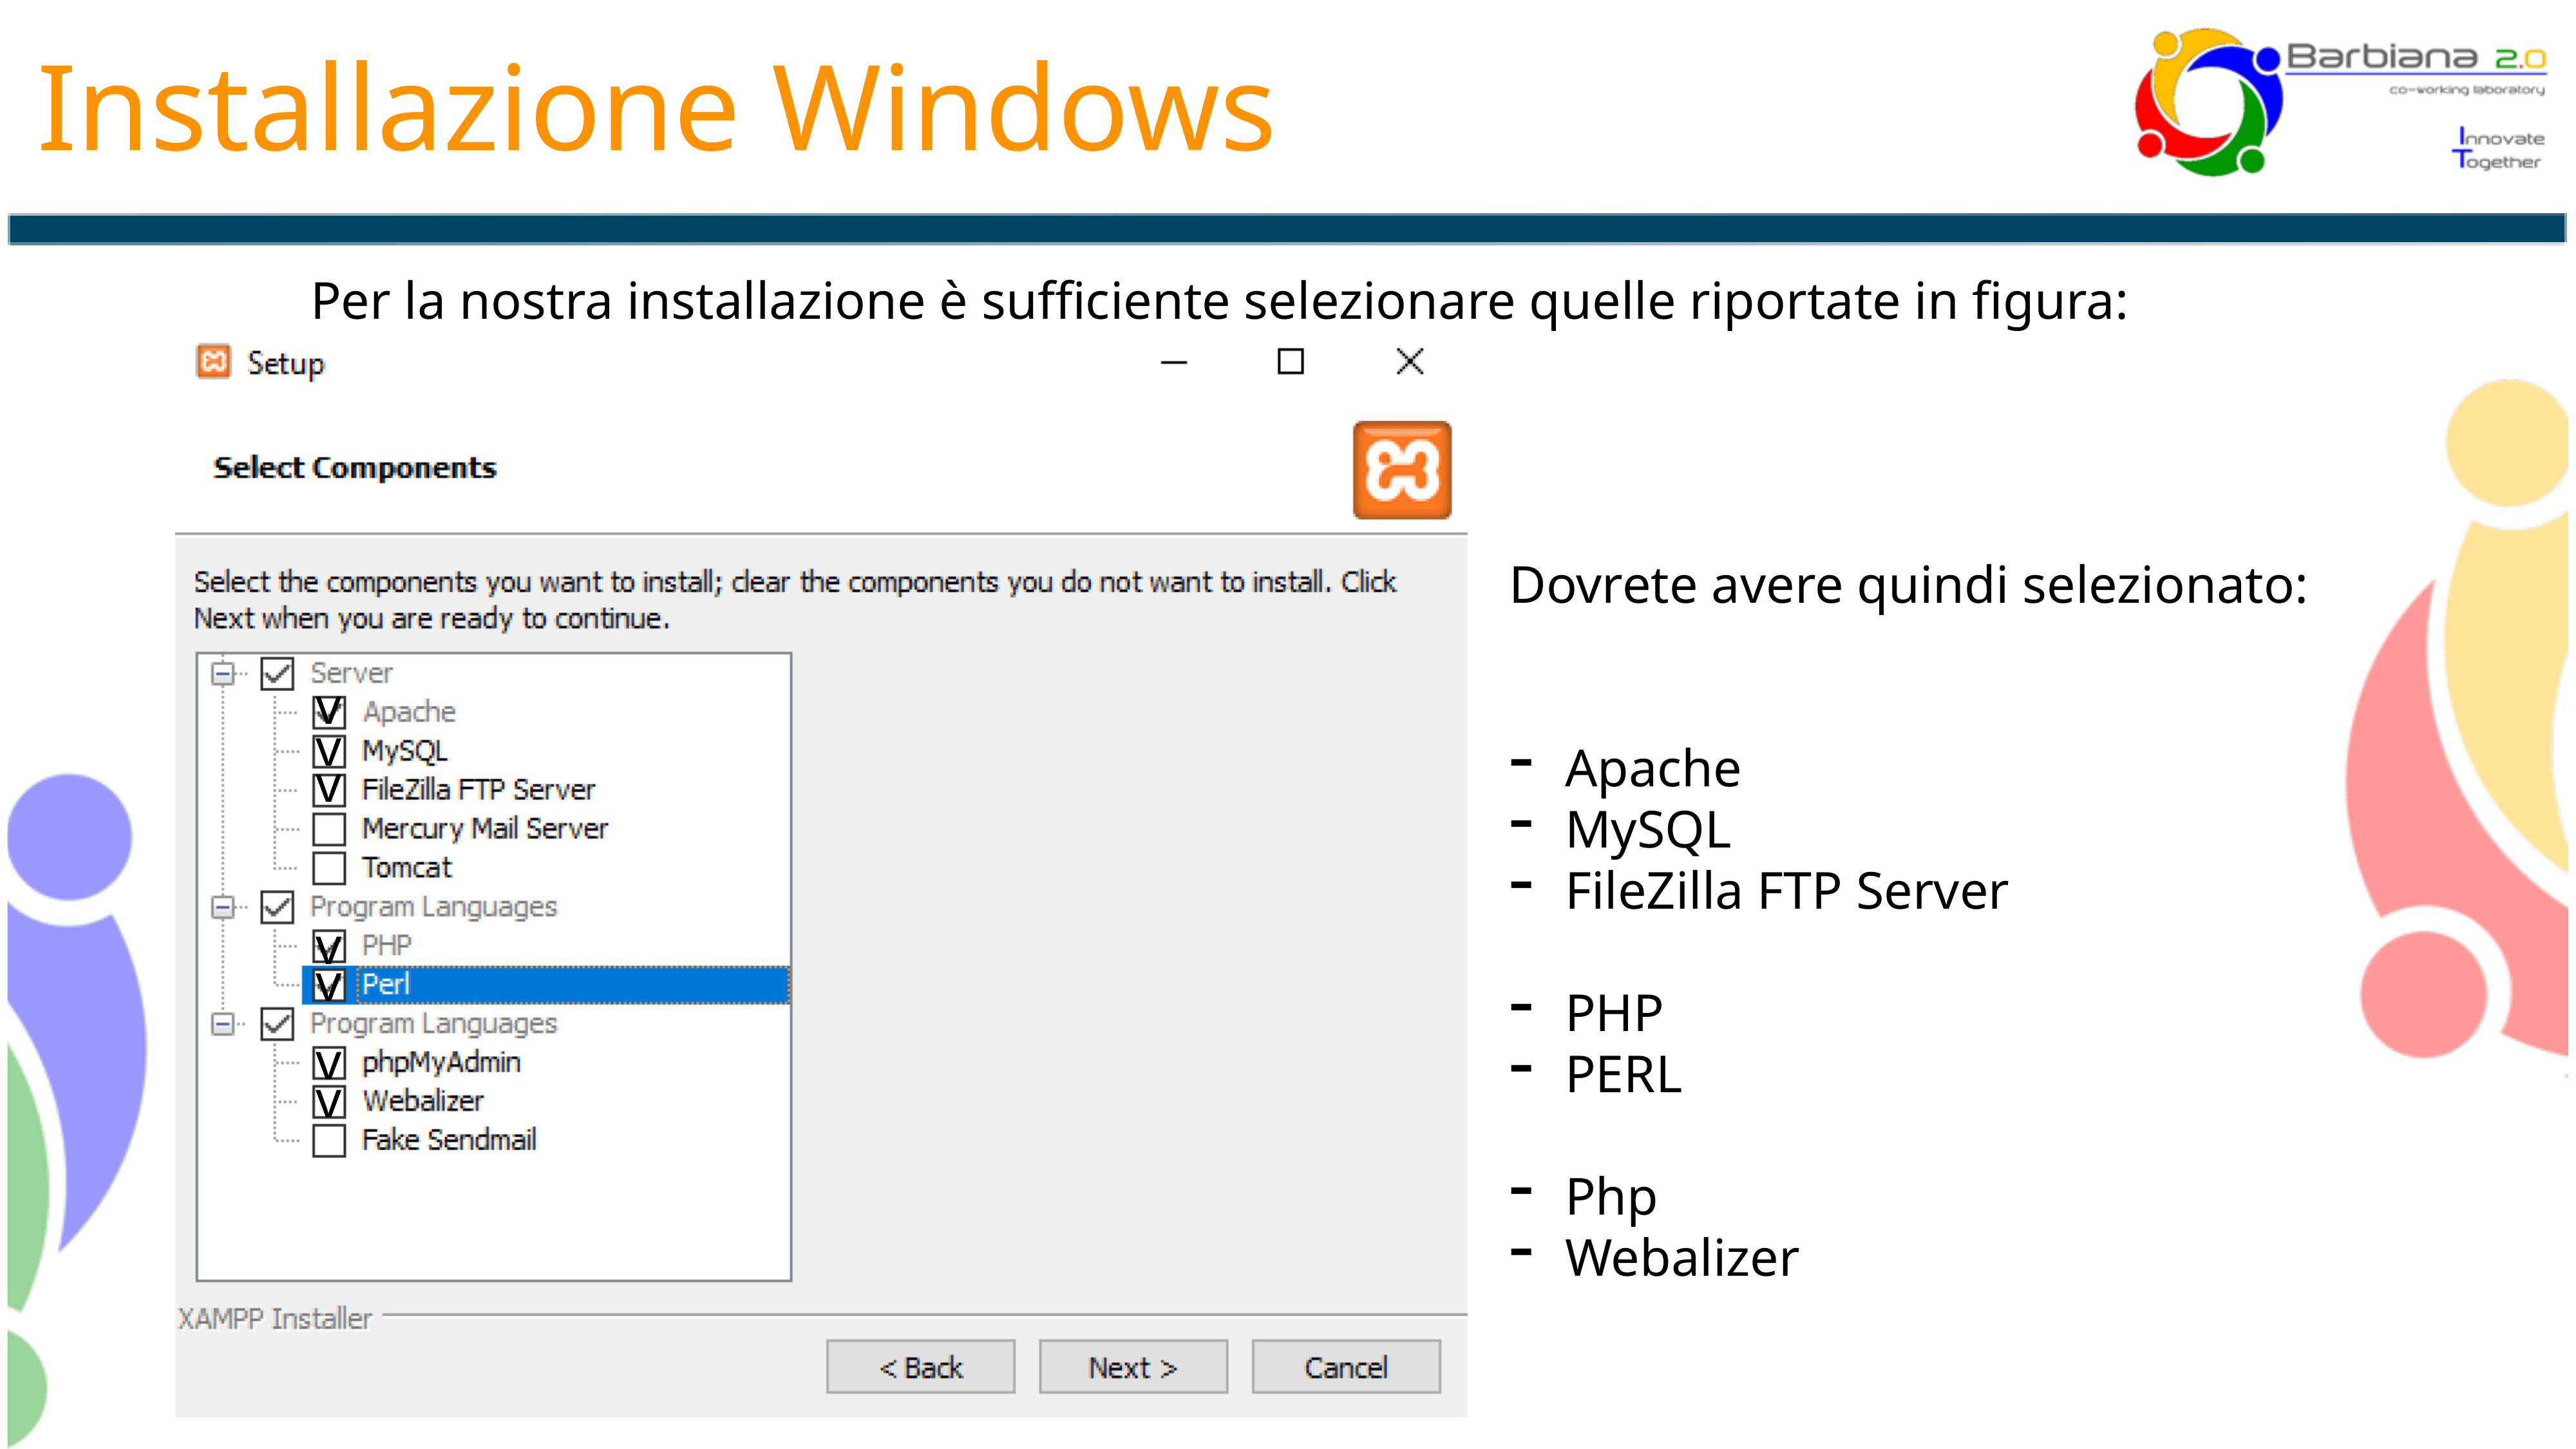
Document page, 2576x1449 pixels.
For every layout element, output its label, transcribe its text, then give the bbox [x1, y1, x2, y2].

picture [8, 213, 2576, 245]
picture [175, 325, 1468, 1418]
picture [2121, 9, 2568, 196]
text_box Dovrete avere quindi selezionato: Apache MySQL FileZilla FTP Server PHP PERL Php Webalizer [1504, 546, 2424, 1292]
picture [2121, 364, 2568, 1238]
title Installazione Windows [31, 25, 2111, 180]
picture [7, 645, 158, 1449]
text_box Per la nostra installazione è sufficiente selezionare quelle riportate in figura: [61, 263, 2392, 335]
